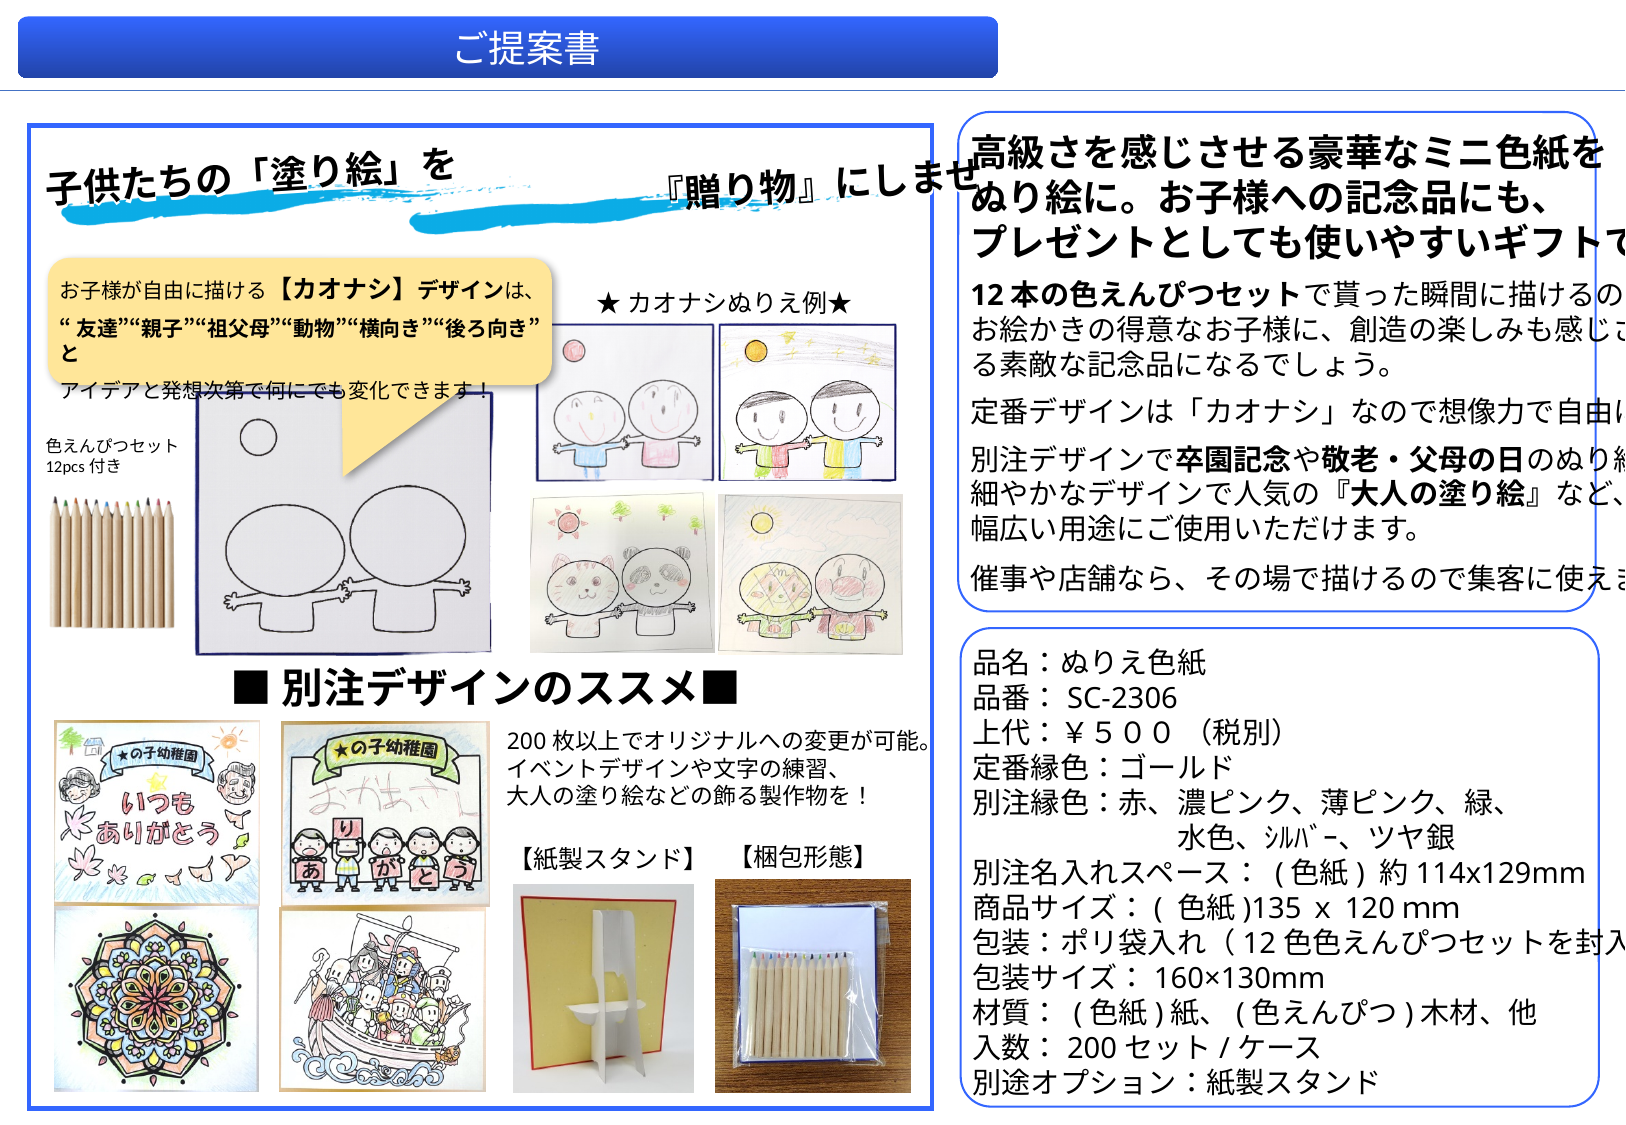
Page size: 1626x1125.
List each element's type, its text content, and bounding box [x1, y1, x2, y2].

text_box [30, 257, 903, 679]
text_box 高級さを感じさせる豪華なミニ色紙を ぬり絵に。お子様への記念品にも、 プレゼントとしても使いやすいギフトです。 12本の色えんぴつセットで貰った瞬間に描けるので、 お絵かきの得意なお子様に、創造の楽しみも感じさせ る素敵な記念品になるでしょう。 定番デザインは「カオナシ」なので想像力で自由に。 別注デザインで卒園記念や敬老・父母の日のぬり絵、 細やかなデザインで人気の『大人の塗り絵』など、 幅広い用途にご使用いただけます。 催事や店舗なら、その場で描けるので集客に使えます。 [958, 111, 1596, 612]
text_box [29, 125, 932, 1109]
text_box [712, 833, 911, 1093]
text_box 品名：ぬりえ色紙 品番：SC-2306 上代：￥５００ （税別） 定番縁色：ゴールド 別注縁色：赤、濃ピンク、薄ピンク、緑、 水色、ｼﾙﾊﾞｰ、ツヤ銀 別注名入れスペース： (色紙) 約114x129mm 商品サイズ：( 色紙)135ｘ120ｍｍ 包装：ポリ袋入れ（12色色えんぴつセットを封入） 包装サイズ：160×130mm 材質： (色紙)紙、(色えんぴつ)木材、他 入数：200セット/ケース 別途オプション：紙製スタンド [960, 628, 1599, 1107]
text_box ■別注デザインのススメ■ [115, 679, 856, 720]
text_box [54, 720, 490, 1093]
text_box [492, 836, 725, 1093]
text_box ご提案書 [17, 16, 998, 79]
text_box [31, 127, 1021, 237]
text_box 200枚以上でオリジナルへの変更が可能。 イベントデザインや文字の練習、 大人の塗り絵などの飾る製作物を！ [492, 719, 976, 817]
